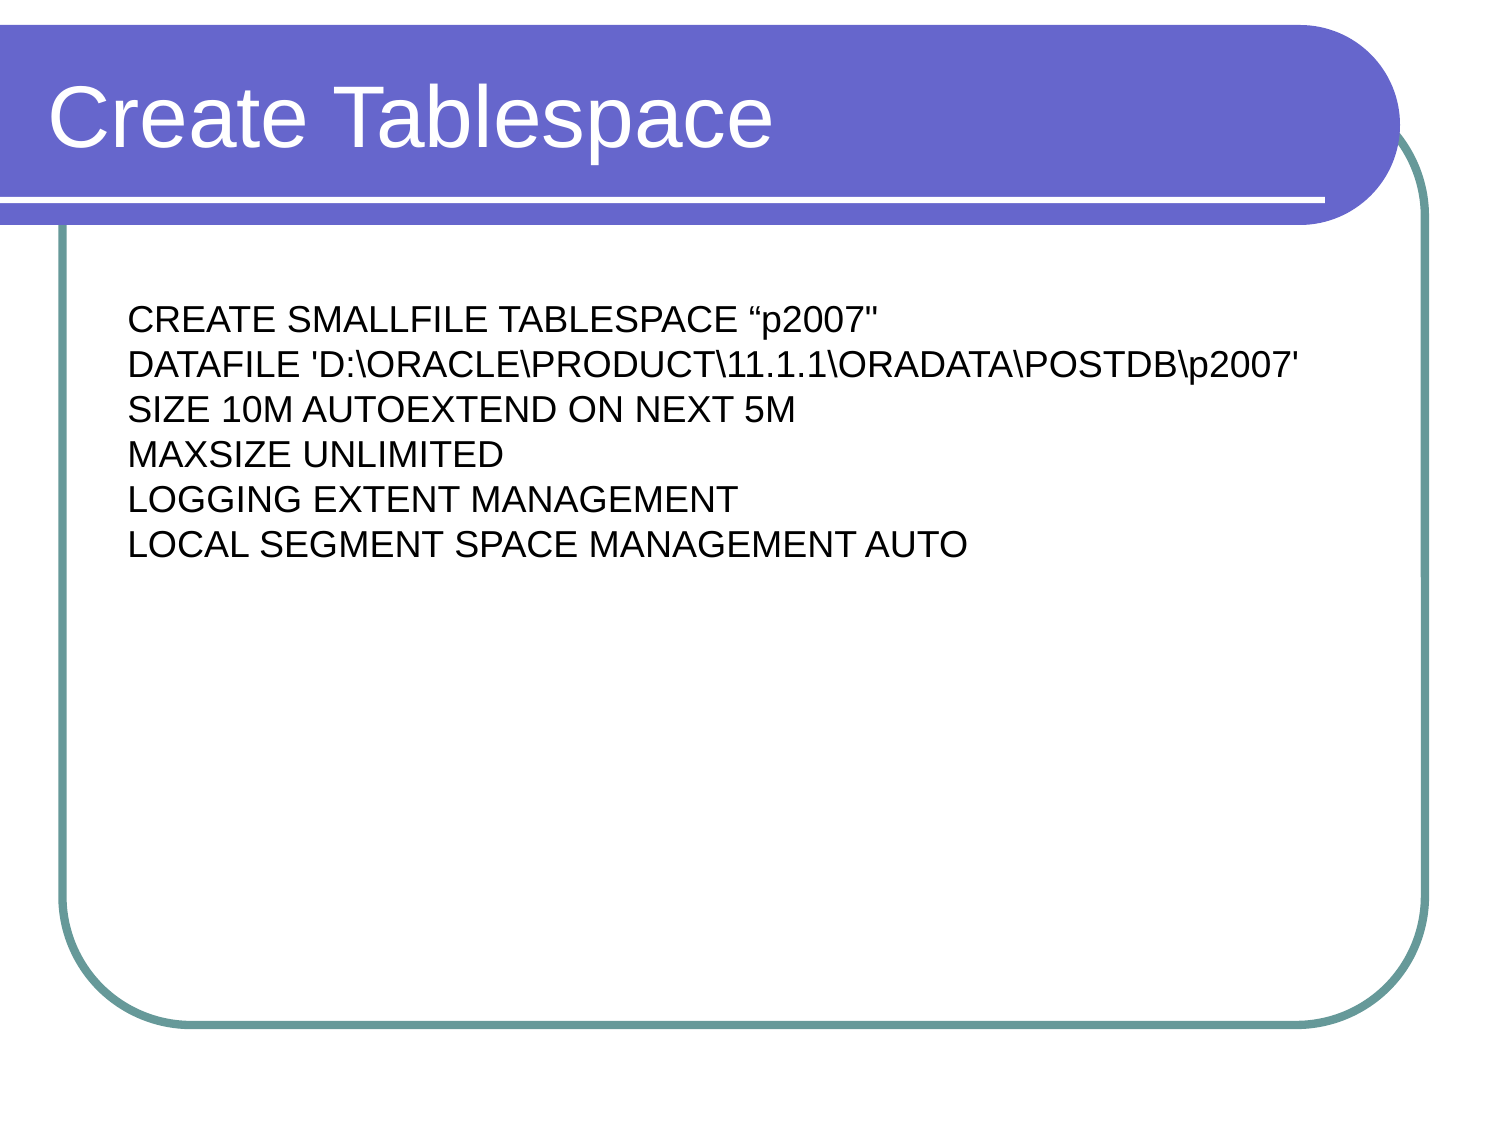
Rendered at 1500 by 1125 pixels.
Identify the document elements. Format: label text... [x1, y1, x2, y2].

text_box CREATE SMALLFILE TABLESPACE “p2007" DATAFILE 'D:\ORACLE\PRODUCT\11.1.1\ORADATA\POSTDB\p2007' SIZE 10M AUTOEXTEND ON NEXT 5M MAXSIZE UNLIMITED LOGGING EXTENT MANAGEMENT LOCAL SEGMENT SPACE MANAGEMENT AUTO [112, 287, 1375, 573]
title Create Tablespace [31, 37, 1348, 188]
